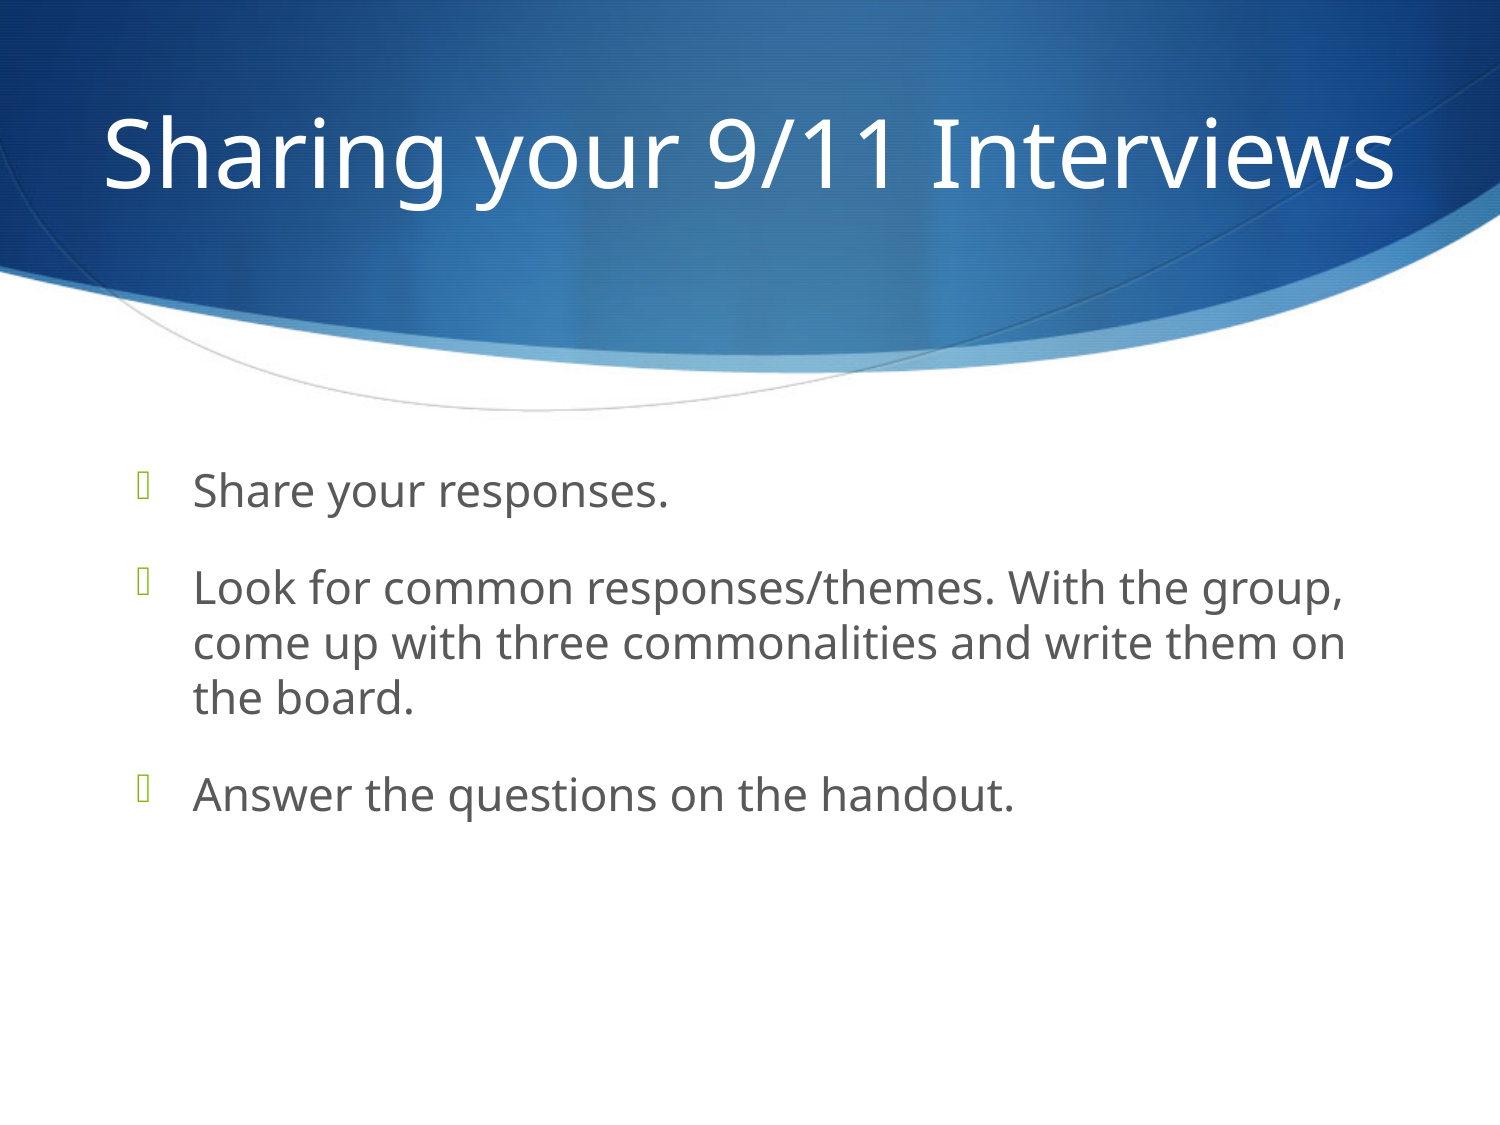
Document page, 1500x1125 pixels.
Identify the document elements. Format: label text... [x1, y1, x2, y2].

list Share your responses. Look for common responses/themes. With the group, come up with three commonalities and write them on the board. Answer the questions on the handout. [121, 454, 1379, 991]
title Sharing your 9/11 Interviews [75, 56, 1425, 245]
picture [0, 0, 1500, 1125]
